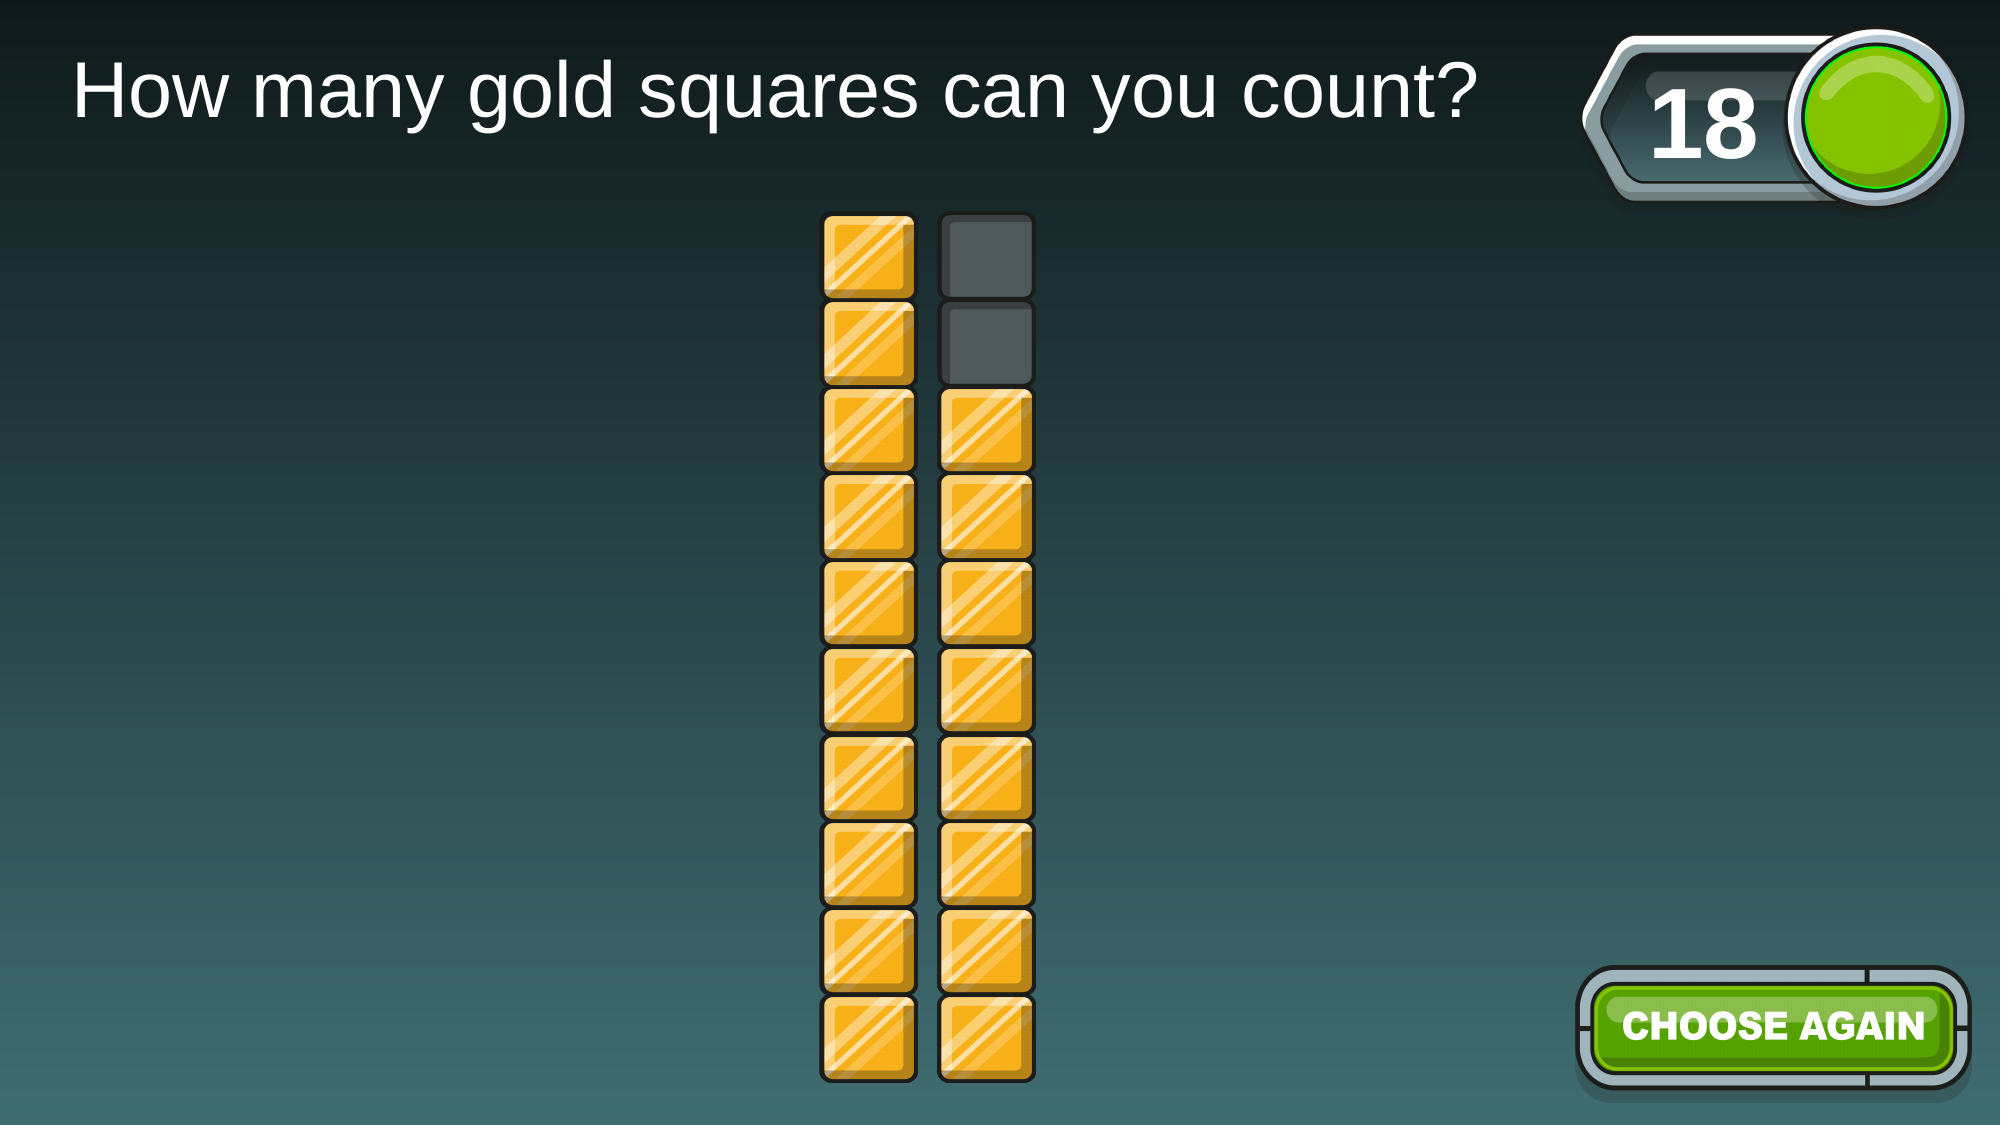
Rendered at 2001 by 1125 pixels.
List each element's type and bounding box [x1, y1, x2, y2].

picture [819, 210, 919, 1083]
picture [1575, 25, 1971, 221]
picture [937, 210, 1036, 1083]
text_box [56, 30, 1553, 150]
picture [1575, 965, 1972, 1104]
